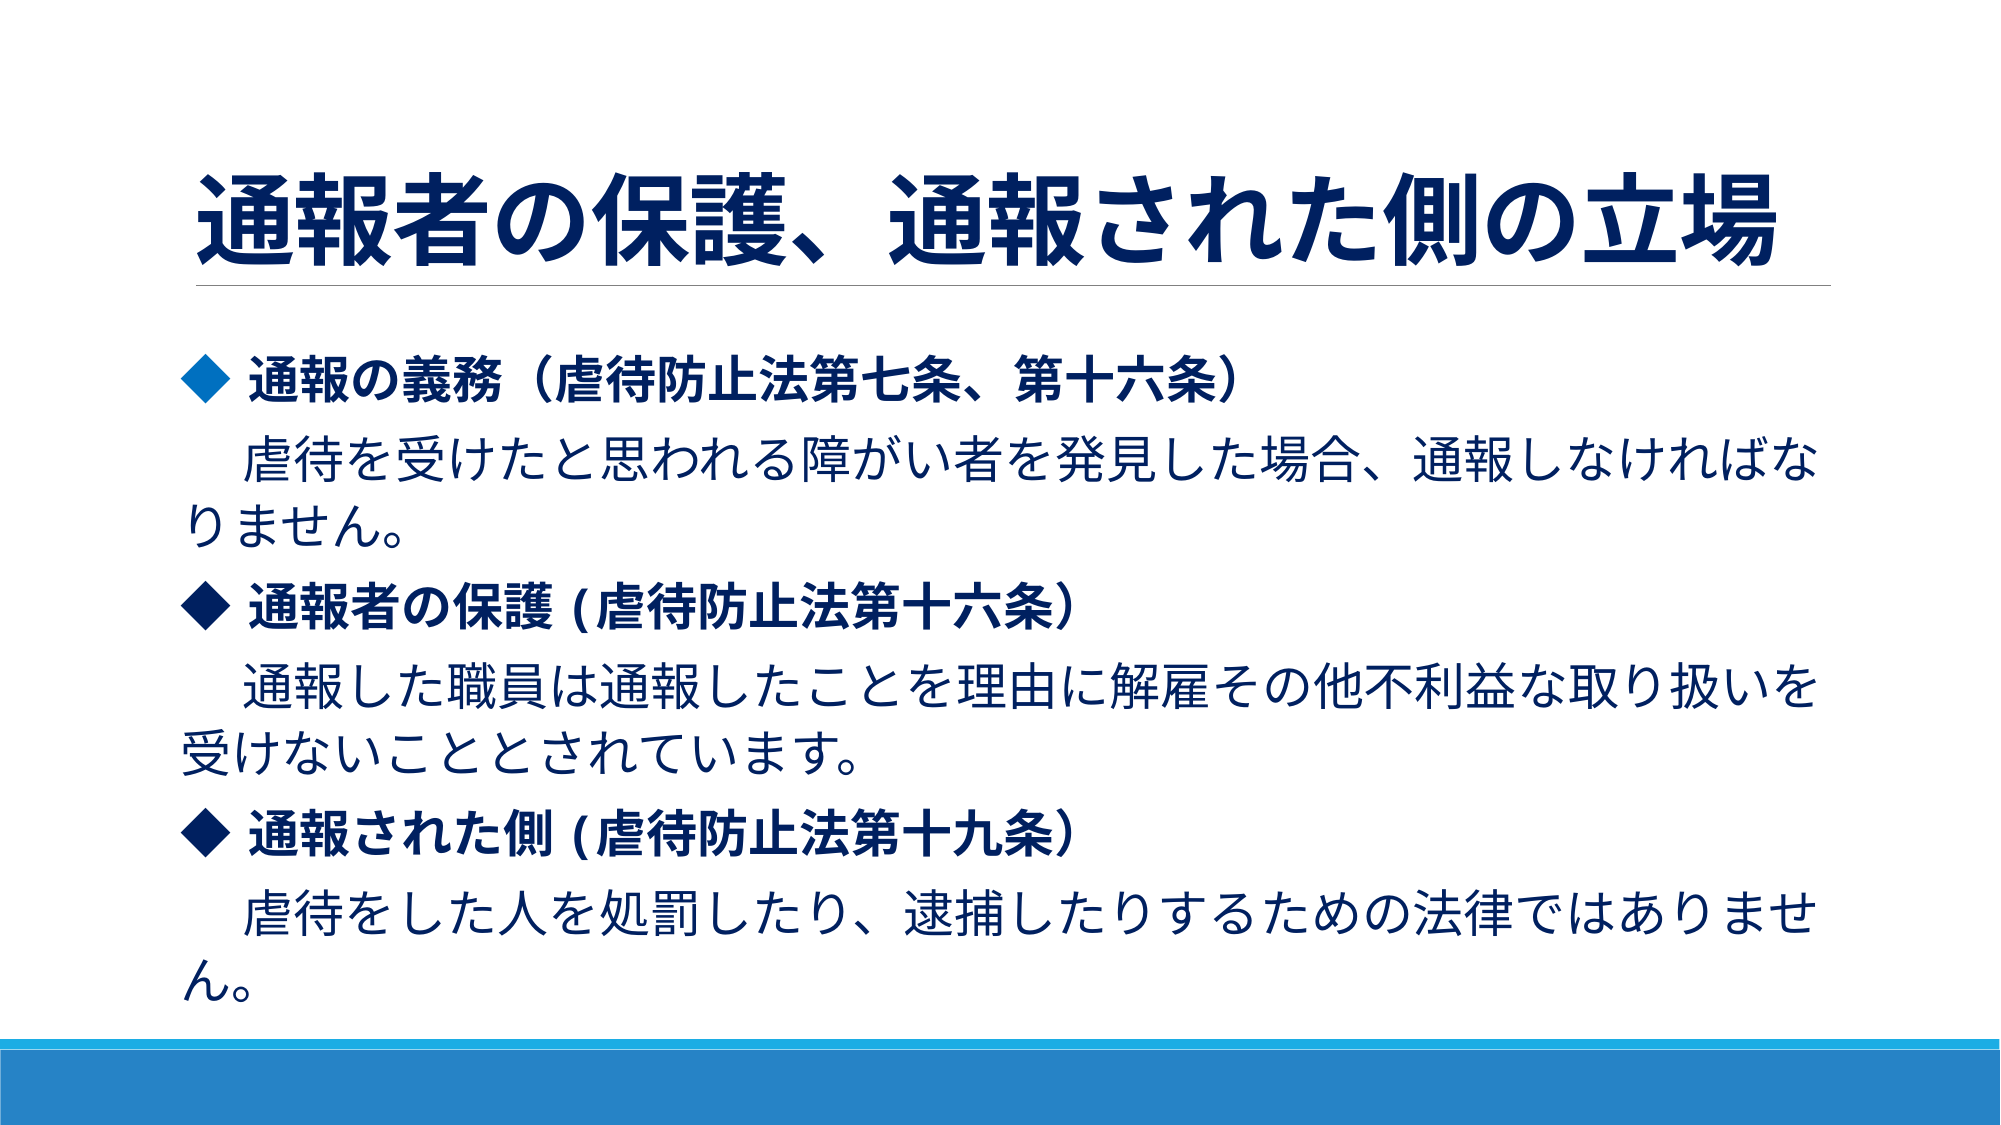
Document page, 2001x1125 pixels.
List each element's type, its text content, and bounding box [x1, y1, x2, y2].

list ◆ 通報の義務（虐待防止法第七条、第十六条） 虐待を受けたと思われる障がい者を発見した場合、通報しなければなりません。 ◆ 通報者の保護 (虐待防止法第十六条） 通報した職員は通報したことを理由に解雇その他不利益な取り扱いを受けないこととされています。 ◆ 通報された側 (虐待防止法第十九条） 虐待をした人を処罰したり、逮捕したりするための法律ではありません。 [180, 333, 1830, 1027]
title 通報者の保護、通報された側の立場 [180, 47, 1830, 285]
